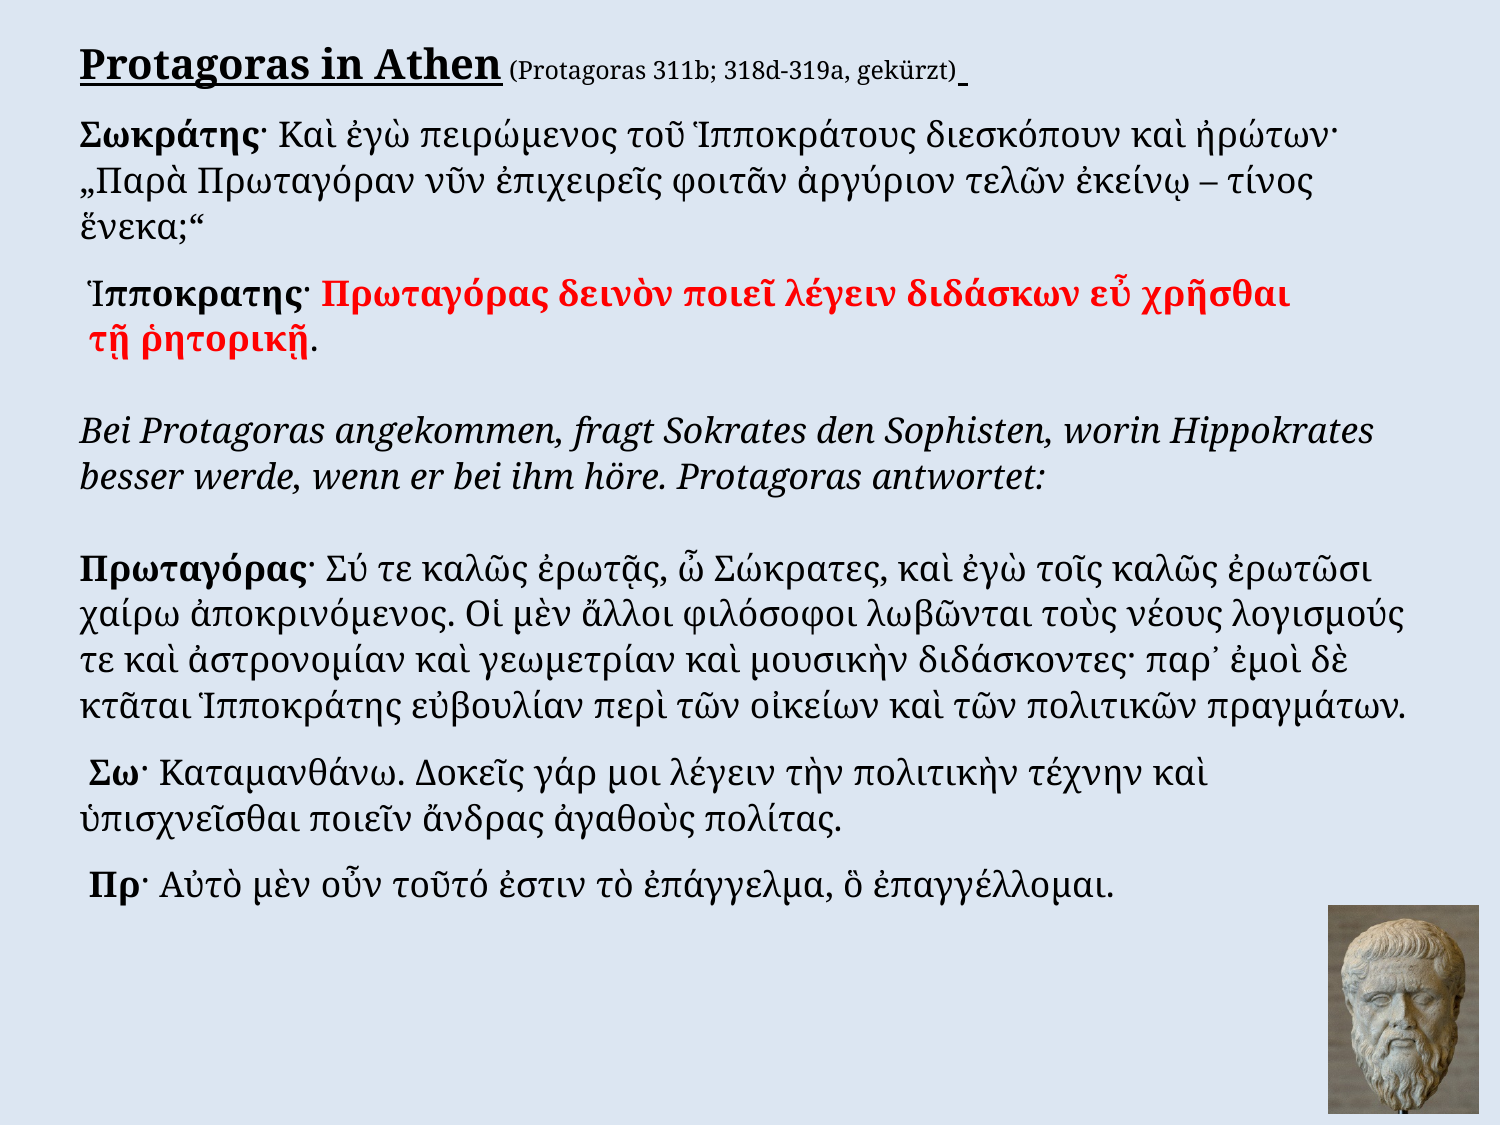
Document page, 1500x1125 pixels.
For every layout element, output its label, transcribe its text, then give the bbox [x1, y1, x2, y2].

text_box Protagoras in Athen (Protagoras 311b; 318d-319a, gekürzt) Σωκράτης· Καὶ ἐγὼ πειρώμενος τοῦ Ἱπποκράτους διεσκόπουν καὶ ἠρώτων· „Παρὰ Πρωταγόραν νῦν ἐπιχειρεῖς φοιτᾶν ἀργύριον τελῶν ἐκείνῳ – τίνος ἕνεκα;“ Ἱπποκρατης· Πρωταγόρας δεινὸν ποιεῖ λέγειν διδάσκων εὖ χρῆσθαι τῇ ῥητορικῇ. Bei Protagoras angekommen, fragt Sokrates den Sophisten, worin Hippokrates besser werde, wenn er bei ihm höre. Protagoras antwortet: Πρωταγόρας· Σύ τε καλῶς ἐρωτᾷς, ὦ Σώκρατες, καὶ ἐγὼ τοῖς καλῶς ἐρωτῶσι χαίρω ἀποκρινόμενος. Οἱ μὲν ἄλλοι φιλόσοφοι λωβῶνται τοὺς νέους λογισμούς τε καὶ ἀστρονομίαν καὶ γεωμετρίαν καὶ μουσικὴν διδάσκοντες· παρ᾿ ἐμοὶ δὲ κτᾶται Ἱπποκράτης εὐβουλίαν περὶ τῶν οἰκείων καὶ τῶν πολιτικῶν πραγμάτων. Σω· Καταμανθάνω. Δοκεῖς γάρ μοι λέγειν τὴν πολιτικὴν τέχνην καὶ ὑπισχνεῖσθαι ποιεῖν ἄνδρας ἀγαθοὺς πολίτας. Πρ· Αὐτὸ μὲν οὖν τοῦτό ἐστιν τὸ ἐπάγγελμα, ὃ ἐπαγγέλλομαι. [64, 30, 1436, 913]
picture [1328, 904, 1479, 1114]
